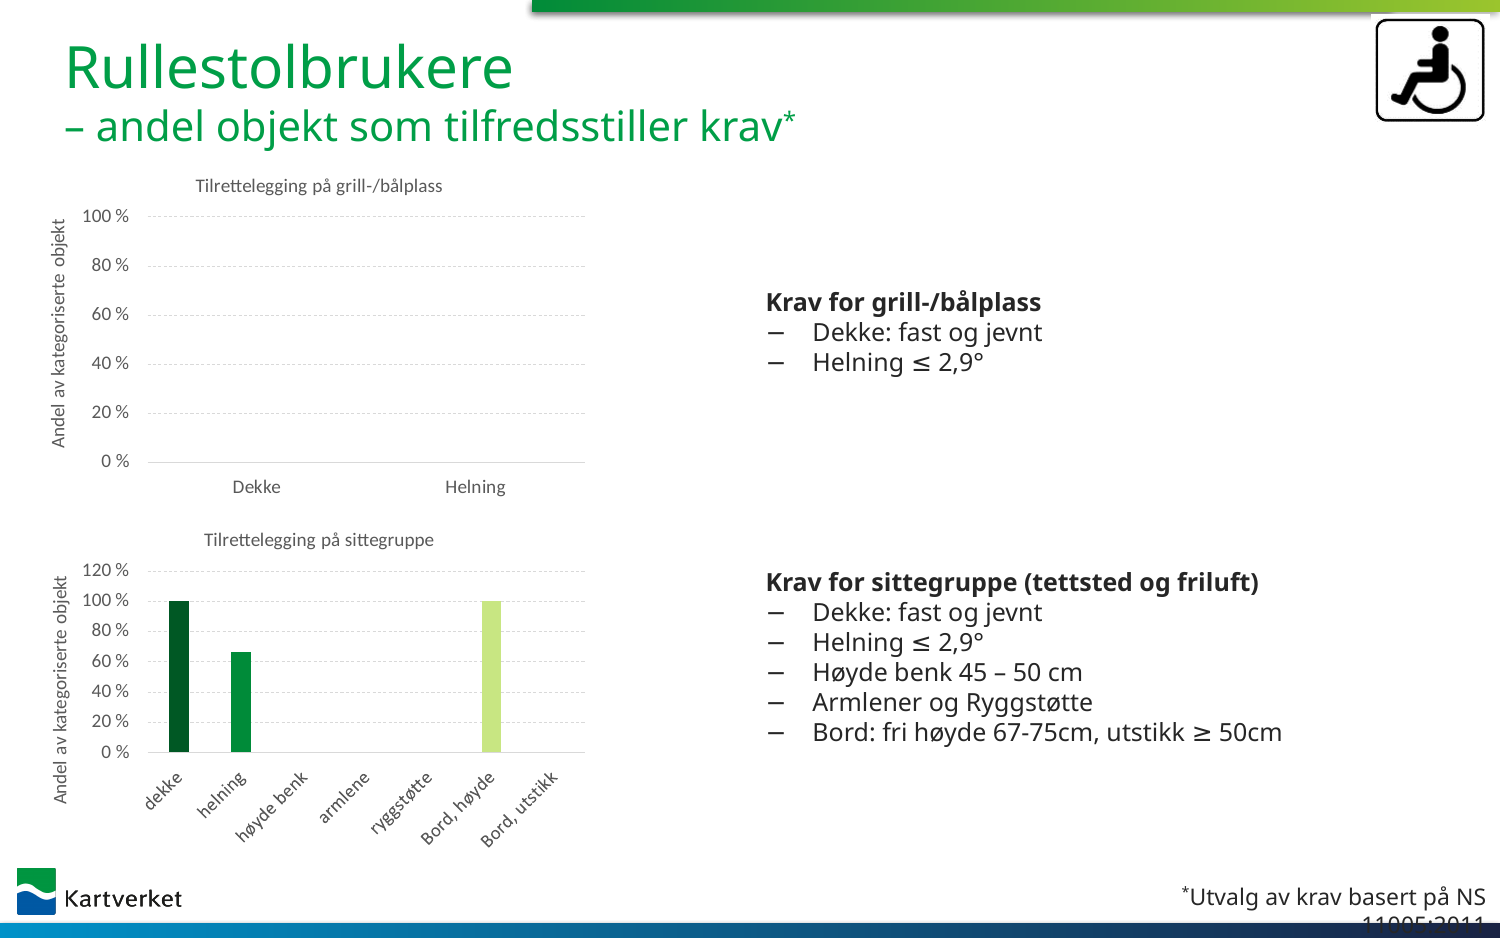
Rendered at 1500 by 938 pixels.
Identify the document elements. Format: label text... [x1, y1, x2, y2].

picture [1371, 13, 1491, 127]
text_box Krav for grill-/bålplass Dekke: fast og jevnt Helning ≤ 2,9° [750, 279, 1452, 384]
text_box Krav for sittegruppe (tettsted og friluft) Dekke: fast og jevnt Helning ≤ 2,9° Høyde benk 45 – 50 cm Armlener og Ryggstøtte Bord: fri høyde 67-75cm, utstikk ≥ 50cm [750, 559, 1500, 754]
picture [41, 520, 596, 859]
text_box Rullestolbrukere – andel objekt som tilfredsstiller krav* [49, 14, 1431, 158]
picture [41, 166, 596, 505]
text_box *Utvalg av krav basert på NS 11005:2011 [1068, 873, 1500, 938]
